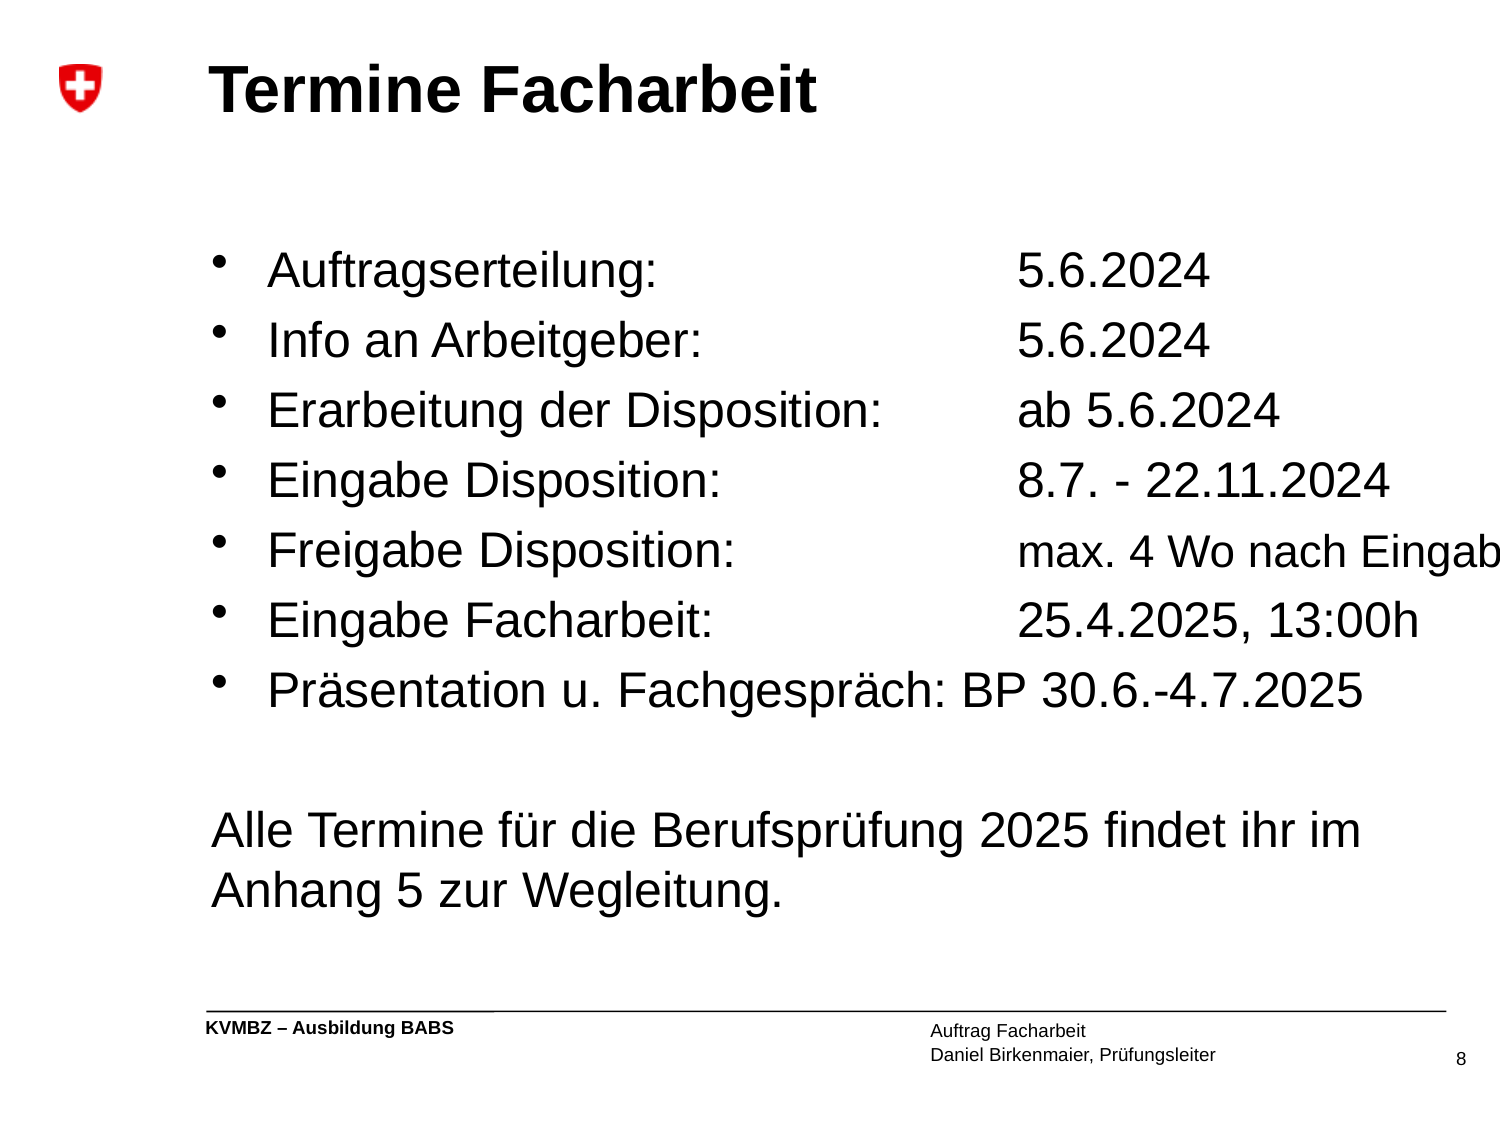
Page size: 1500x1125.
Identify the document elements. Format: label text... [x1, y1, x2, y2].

title Termine Facharbeit [207, 45, 1433, 209]
slide_number Auftrag Facharbeit [915, 1011, 1447, 1048]
footer Daniel Birkenmaier, Prüfungsleiter [915, 1048, 1447, 1071]
list Auftragserteilung: 5.6.2024 Info an Arbeitgeber: 5.6.2024 Erarbeitung der Disposition: ab 5.6.2024 Eingabe Disposition: 8.7. - 22.11.2024 Freigabe Disposition: max. 4 Wo nach Eingabe Eingabe Facharbeit: 25.4.2025, 13:00h Präsentation u. Fachgespräch: BP 30.6.-4.7.2025 Alle Termine für die Berufsprüfung 2025 findet ihr im Anhang 5 zur Wegleitung. [210, 237, 1500, 1012]
picture [59, 64, 103, 114]
